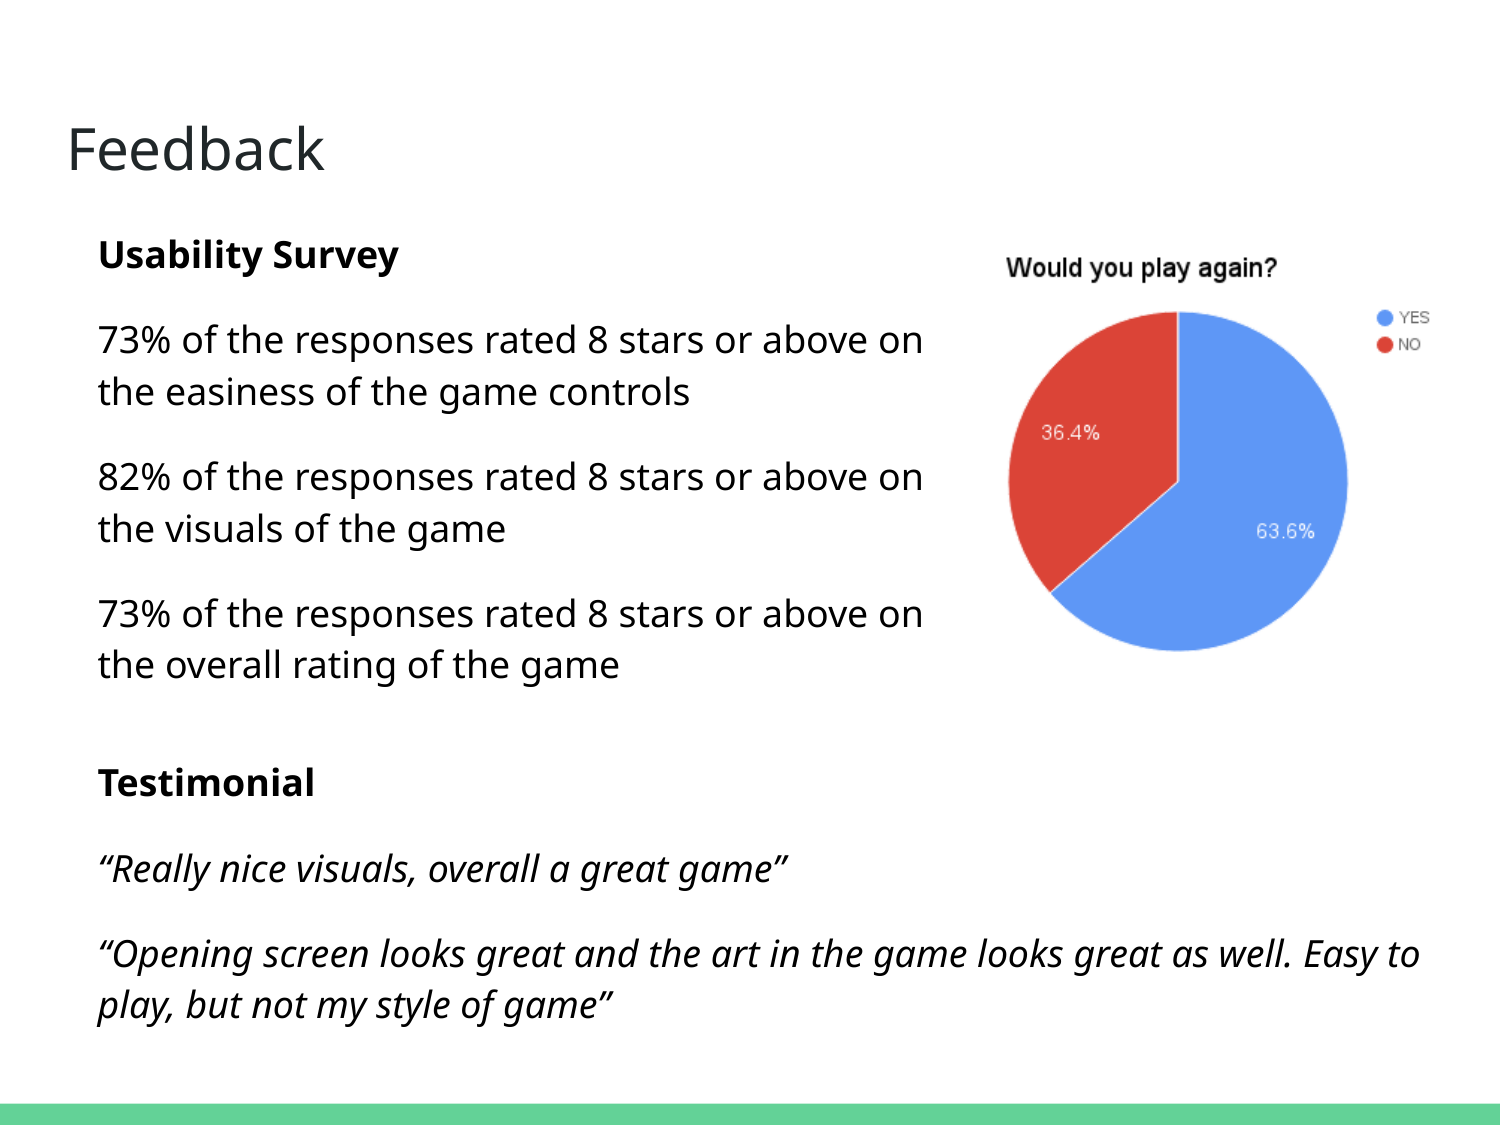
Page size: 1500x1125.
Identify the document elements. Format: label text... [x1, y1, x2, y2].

list Testimonial “Really nice visuals, overall a great game” “Opening screen looks great and the art in the game looks great as well. Easy to play, but not my style of game” [82, 737, 1449, 1094]
picture [982, 204, 1456, 759]
list Usability Survey 73% of the responses rated 8 stars or above on the easiness of the game controls 82% of the responses rated 8 stars or above on the visuals of the game 73% of the responses rated 8 stars or above on the overall rating of the game [82, 209, 977, 609]
title Feedback [51, 97, 1449, 223]
